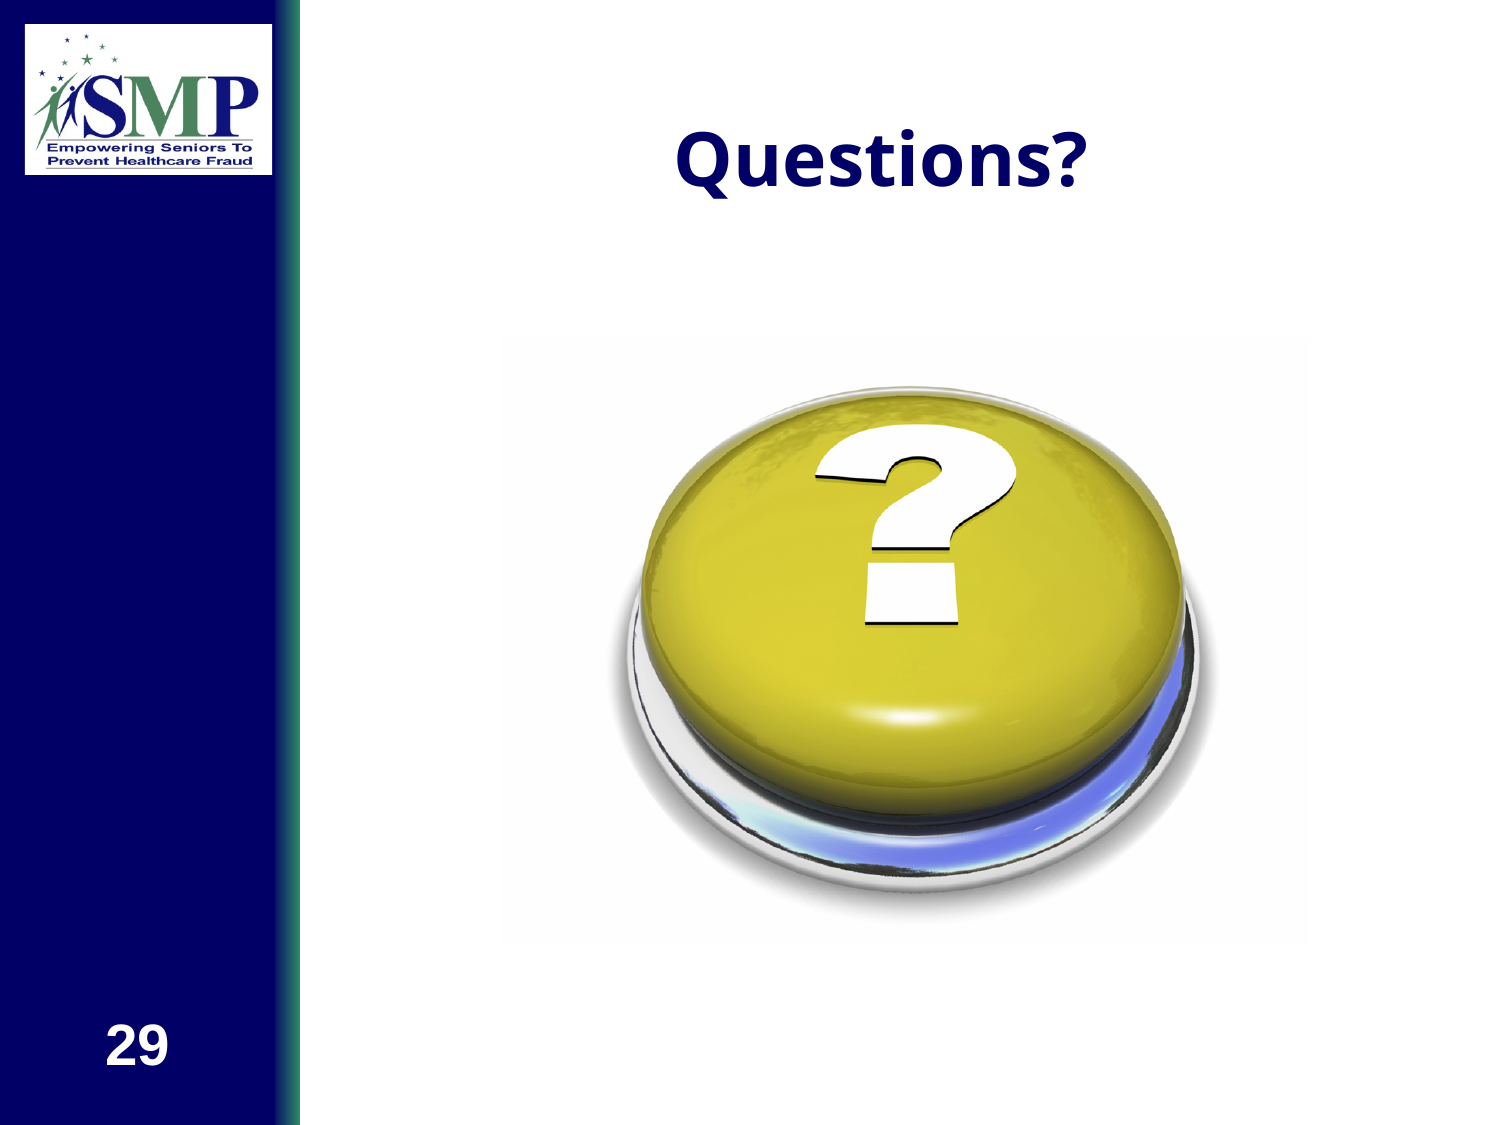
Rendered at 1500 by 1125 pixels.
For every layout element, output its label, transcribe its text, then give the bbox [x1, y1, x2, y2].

slide_number 29 [0, 999, 276, 1076]
picture [499, 337, 1310, 946]
picture [24, 24, 273, 175]
title Questions? [337, 62, 1425, 250]
